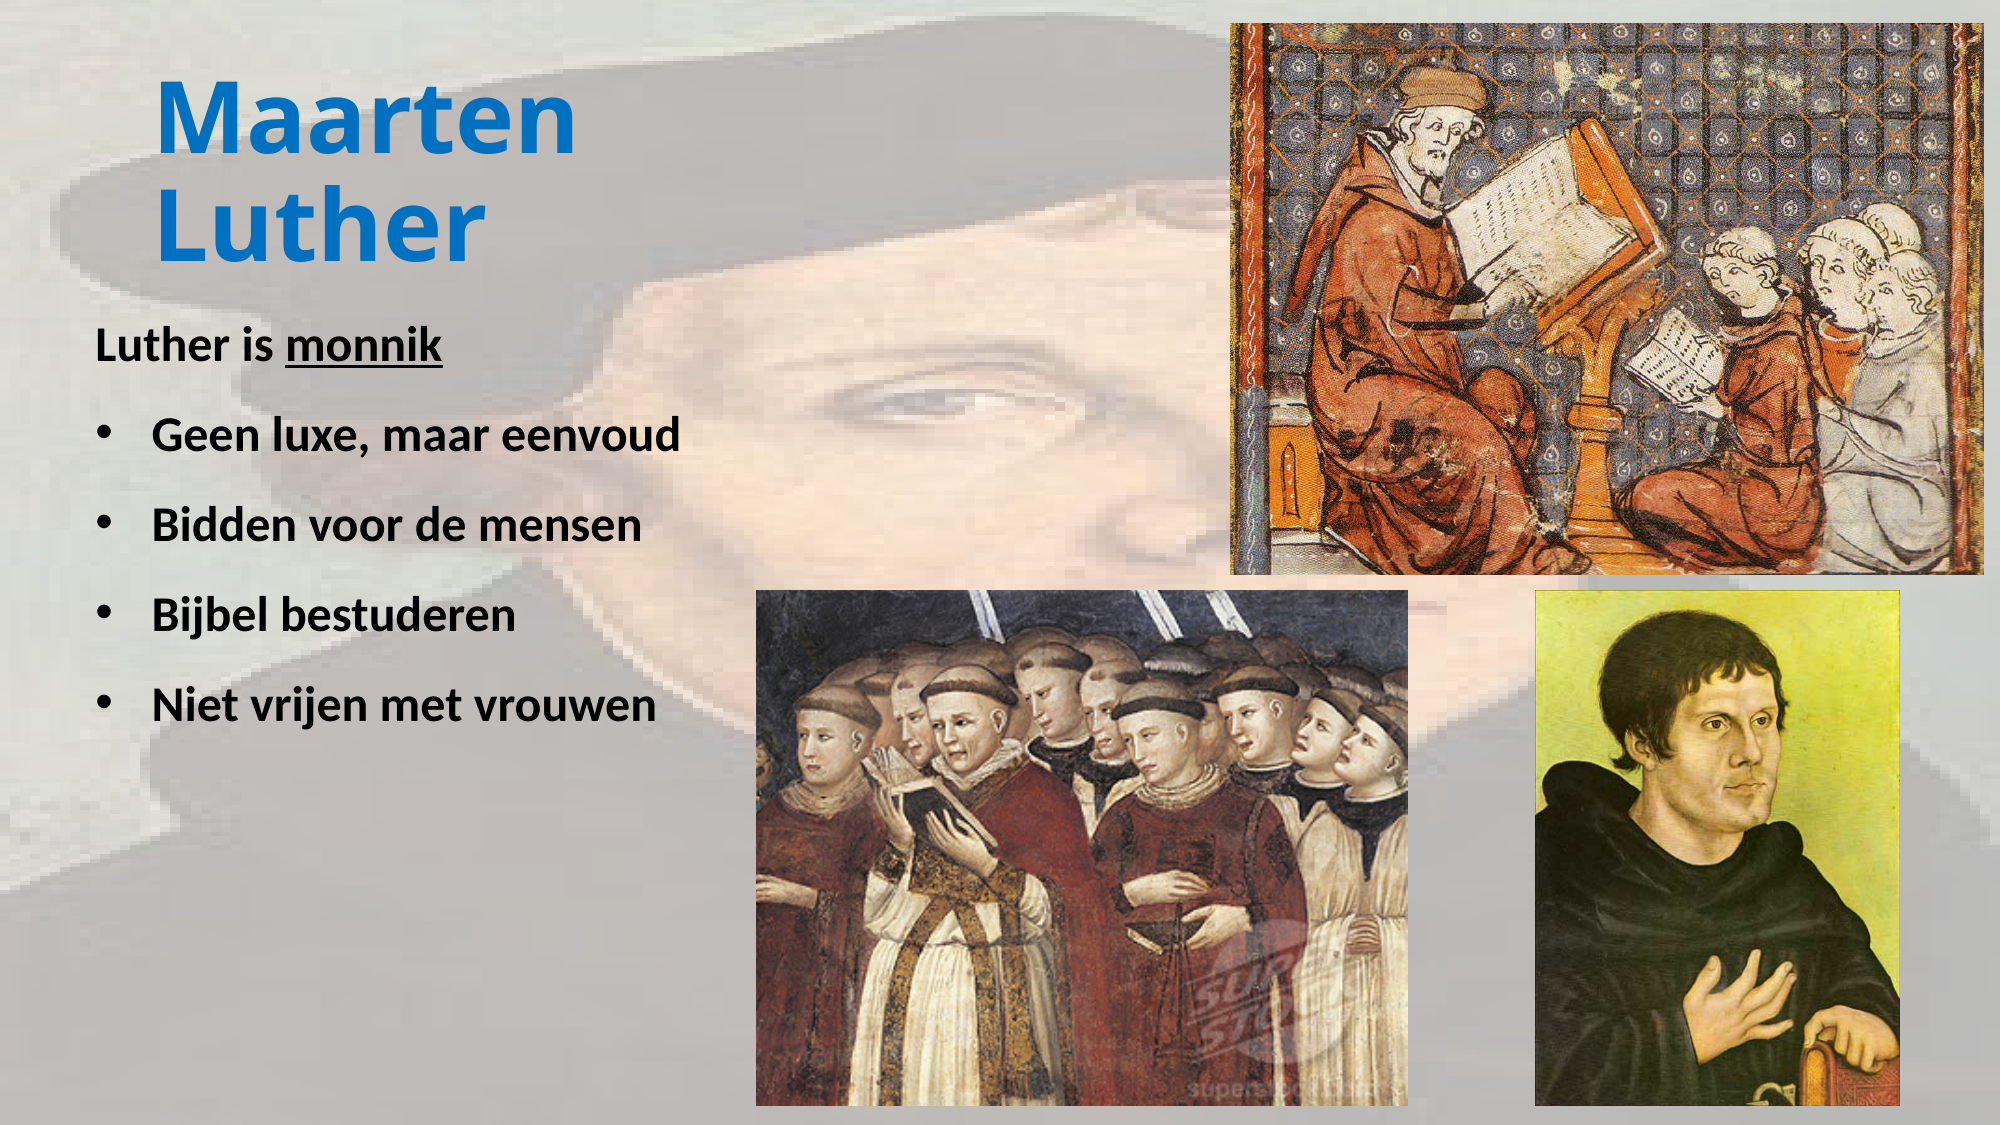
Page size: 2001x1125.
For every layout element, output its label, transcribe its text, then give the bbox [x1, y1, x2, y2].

text_box Luther is monnik Geen luxe, maar eenvoud Bidden voor de mensen Bijbel bestuderen Niet vrijen met vrouwen [80, 273, 860, 739]
text_box Maarten Luther [137, 59, 902, 278]
picture [756, 590, 1408, 1106]
picture [1535, 590, 1900, 1106]
picture [1230, 22, 1984, 575]
